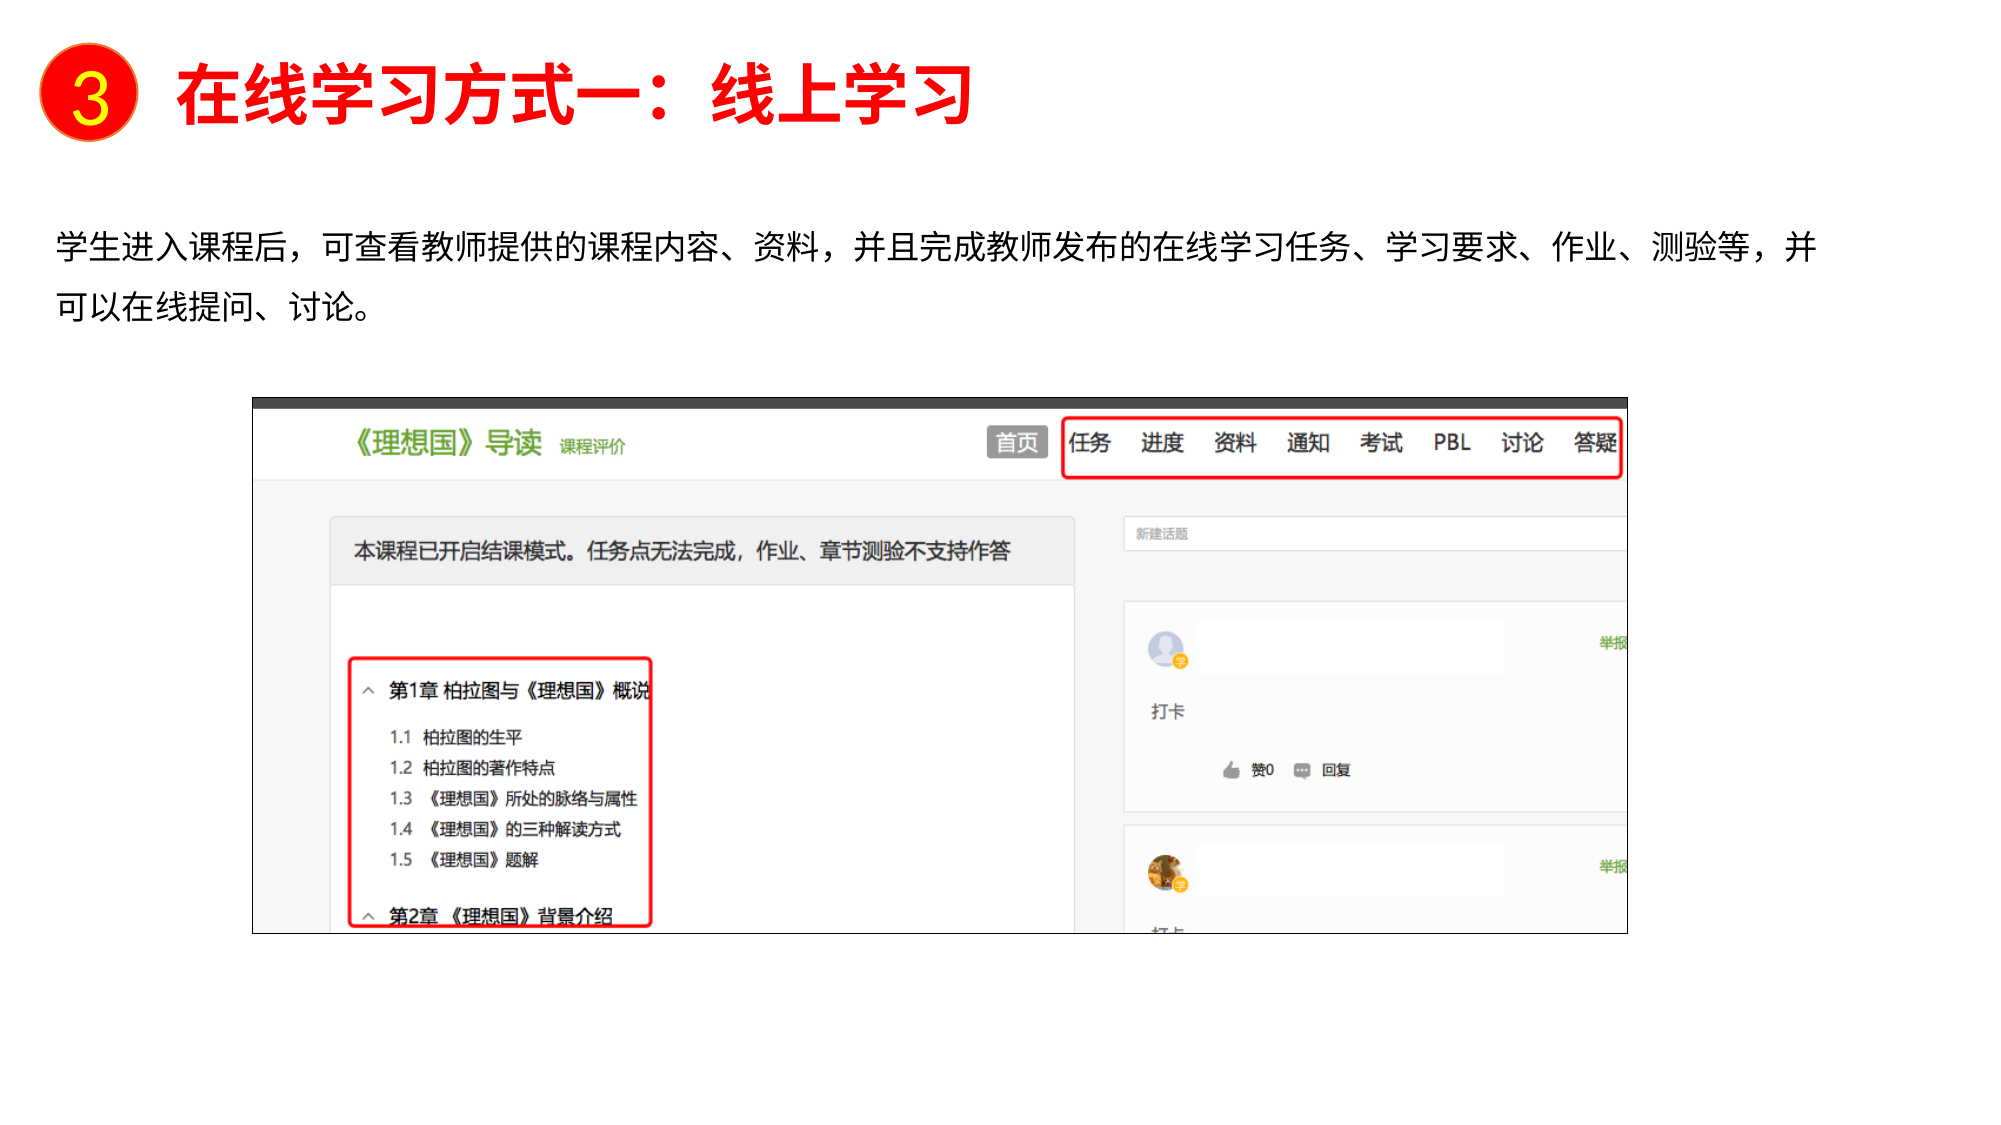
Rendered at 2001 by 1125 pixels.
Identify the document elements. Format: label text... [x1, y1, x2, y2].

text_box 3 [39, 42, 139, 142]
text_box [252, 397, 1628, 934]
text_box 在线学习方式一：线上学习 [160, 45, 992, 140]
title 学生进入课程后，可查看教师提供的课程内容、资料，并且完成教师发布的在线学习任务、学习要求、作业、测验等，并可以在线提问、讨论。 [40, 165, 1840, 368]
